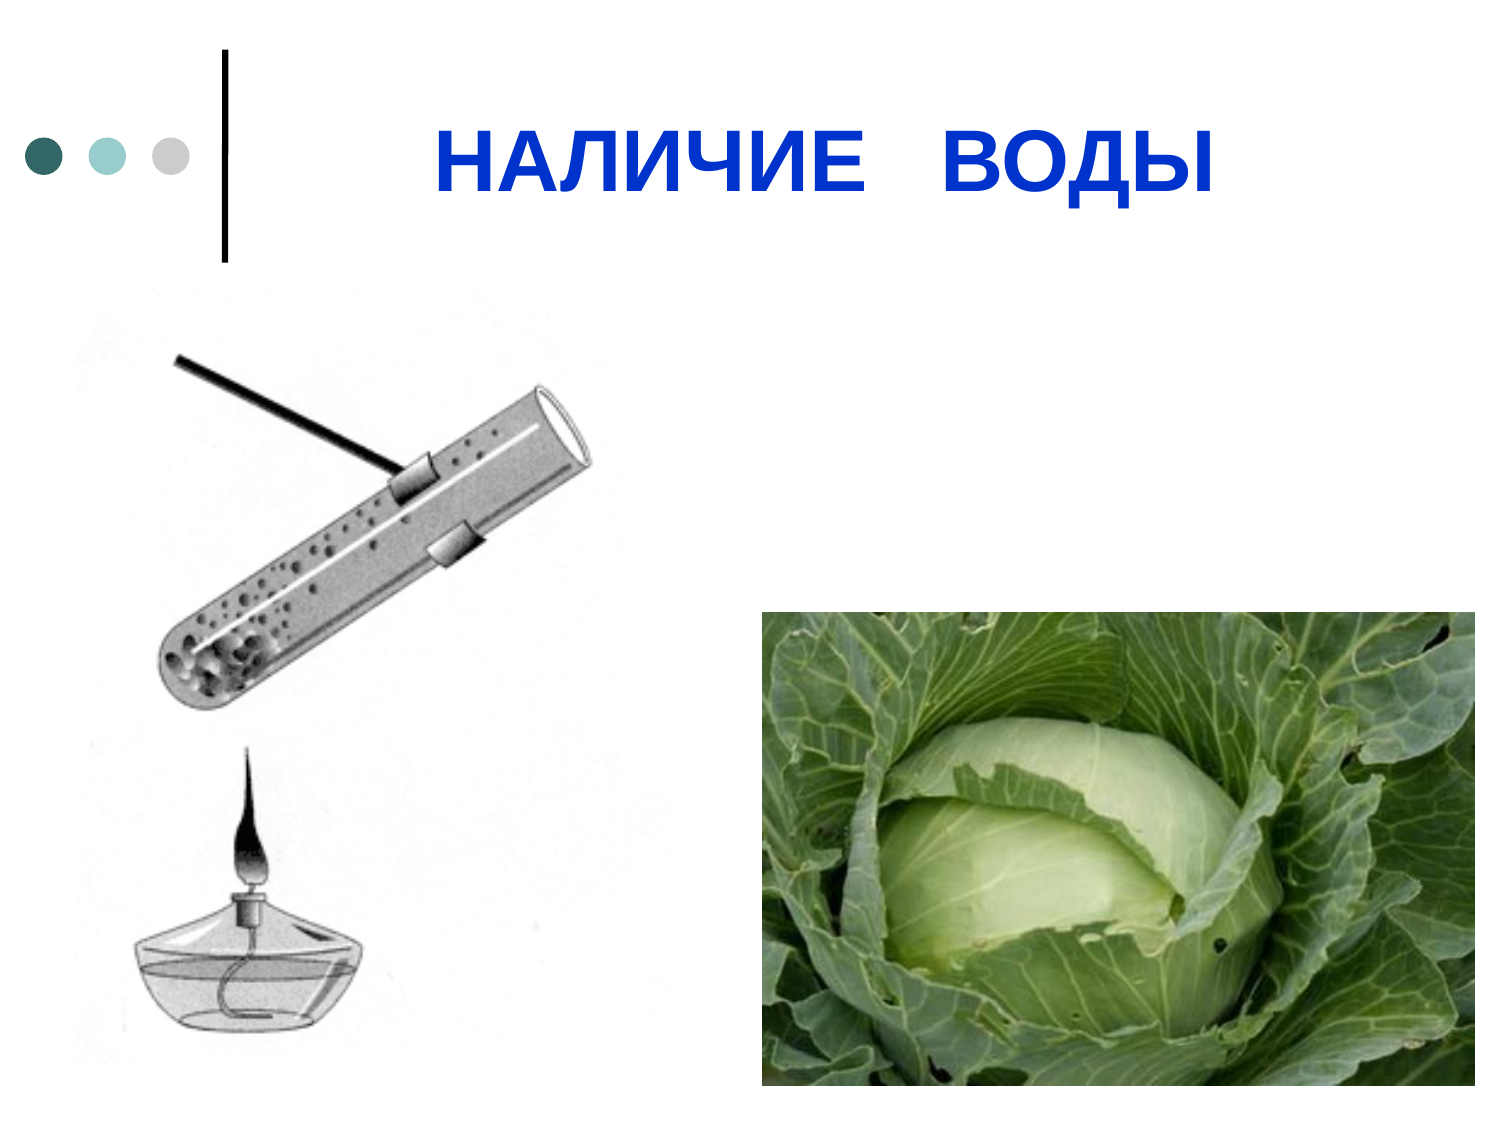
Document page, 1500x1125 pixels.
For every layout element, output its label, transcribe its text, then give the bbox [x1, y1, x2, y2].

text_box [74, 287, 672, 1063]
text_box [762, 612, 1475, 1087]
text_box НАЛИЧИЕ ВОДЫ [249, 31, 1400, 282]
